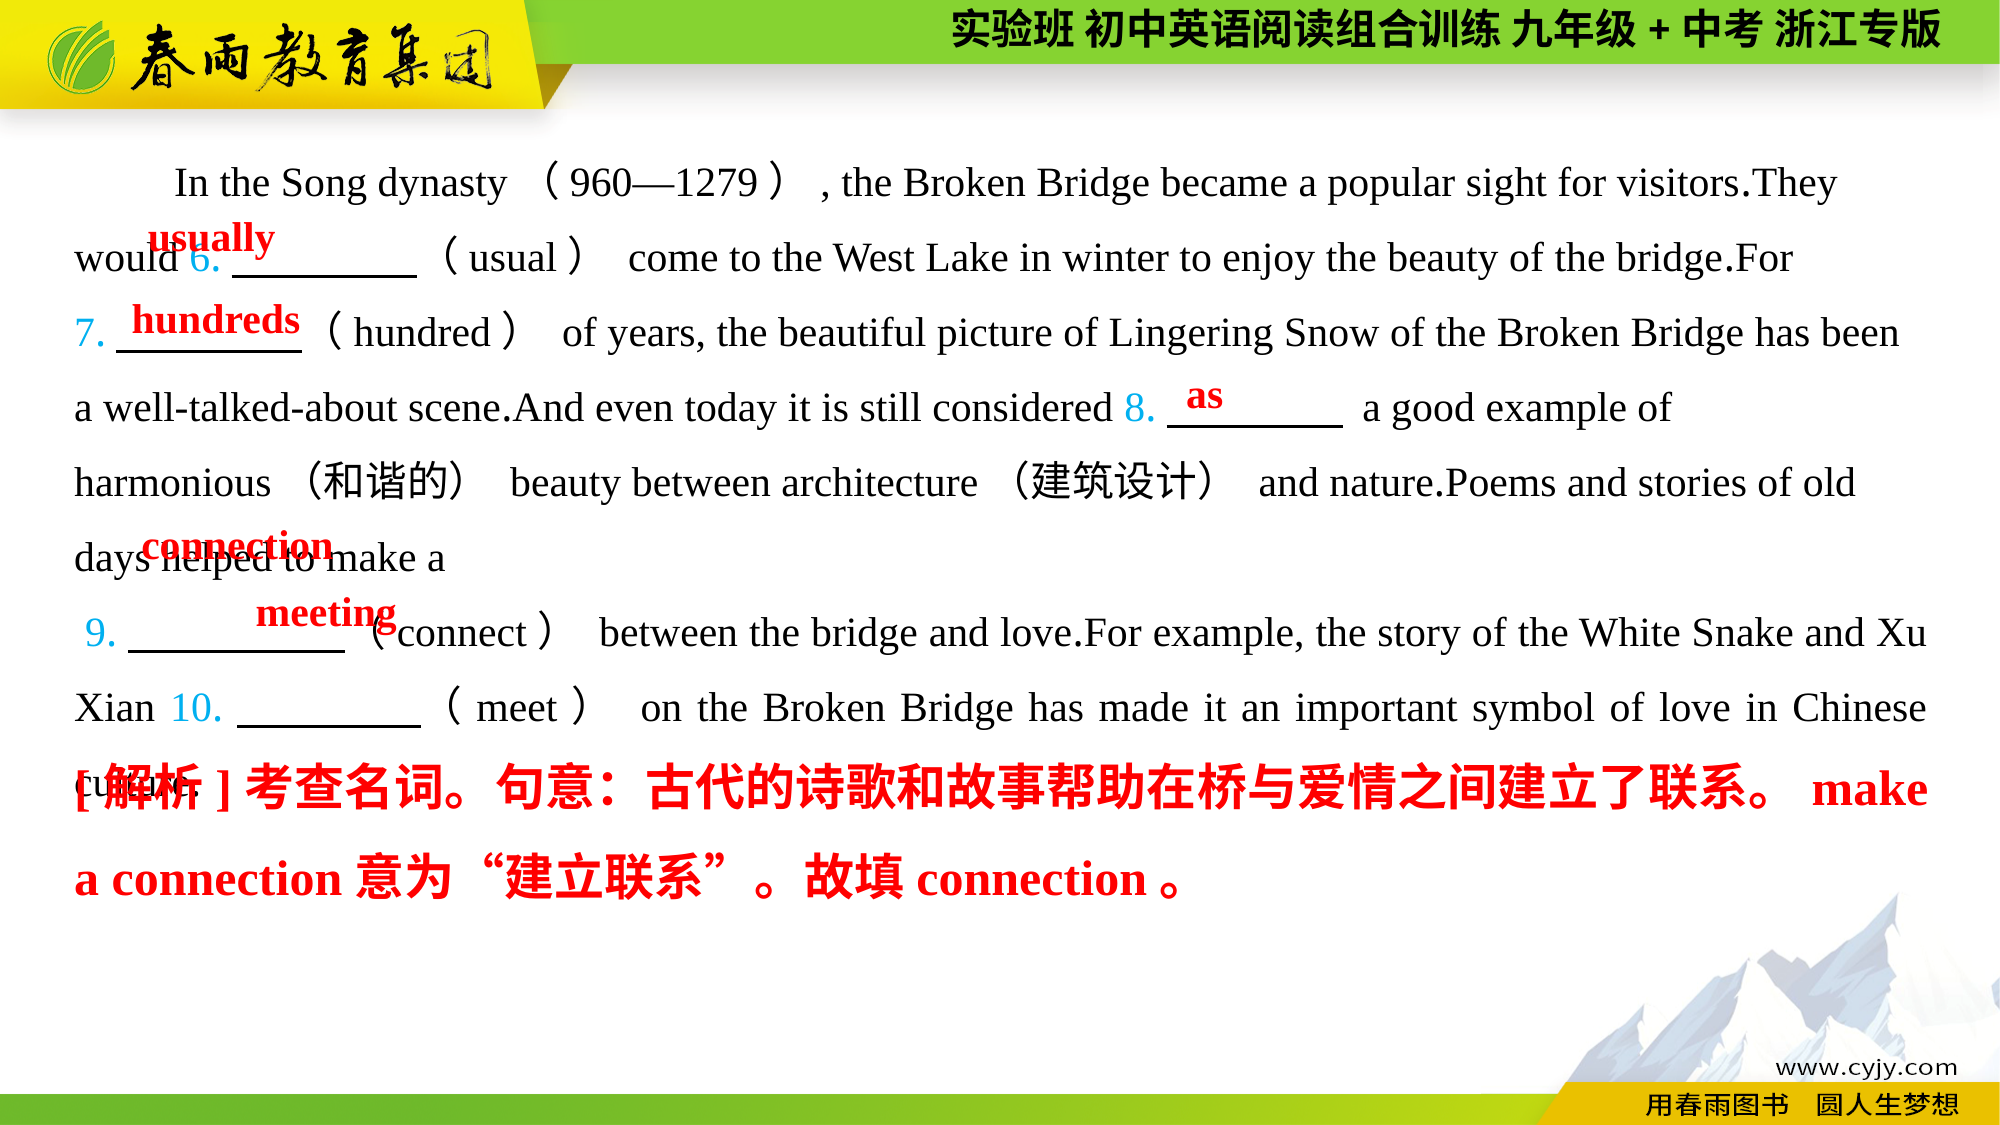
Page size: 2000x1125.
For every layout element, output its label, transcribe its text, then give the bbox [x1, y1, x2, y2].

text_box connection [126, 510, 349, 575]
text_box as [1171, 359, 1239, 425]
text_box [解析]考查名词。句意：古代的诗歌和故事帮助在桥与爱情之间建立了联系。make a connection意为“建立联系”。故填connection。 [59, 718, 1944, 913]
picture [0, 0, 2000, 1125]
text_box meeting [240, 577, 413, 642]
list In the Song dynasty（960—1279）, the Broken Bridge became a popular sight for visitors.They would 6. （usual） come to the West Lake in winter to enjoy the beauty of the bridge.For 7. （hundred） of years, the beautiful picture of Lingering Snow of the Broken Bridge has been a well-talked-about scene.And even today it is still considered 8. a good example of harmonious（和谐的） beauty between architecture（建筑设计） and nature.Poems and stories of old days helped to make a 9. （connect） between the bridge and love.For example, the story of the White Snake and Xu Xian 10. （meet） on the Broken Bridge has made it an important symbol of love in Chinese culture. [59, 122, 1944, 718]
text_box hundreds [116, 284, 316, 350]
text_box usually [133, 201, 291, 267]
